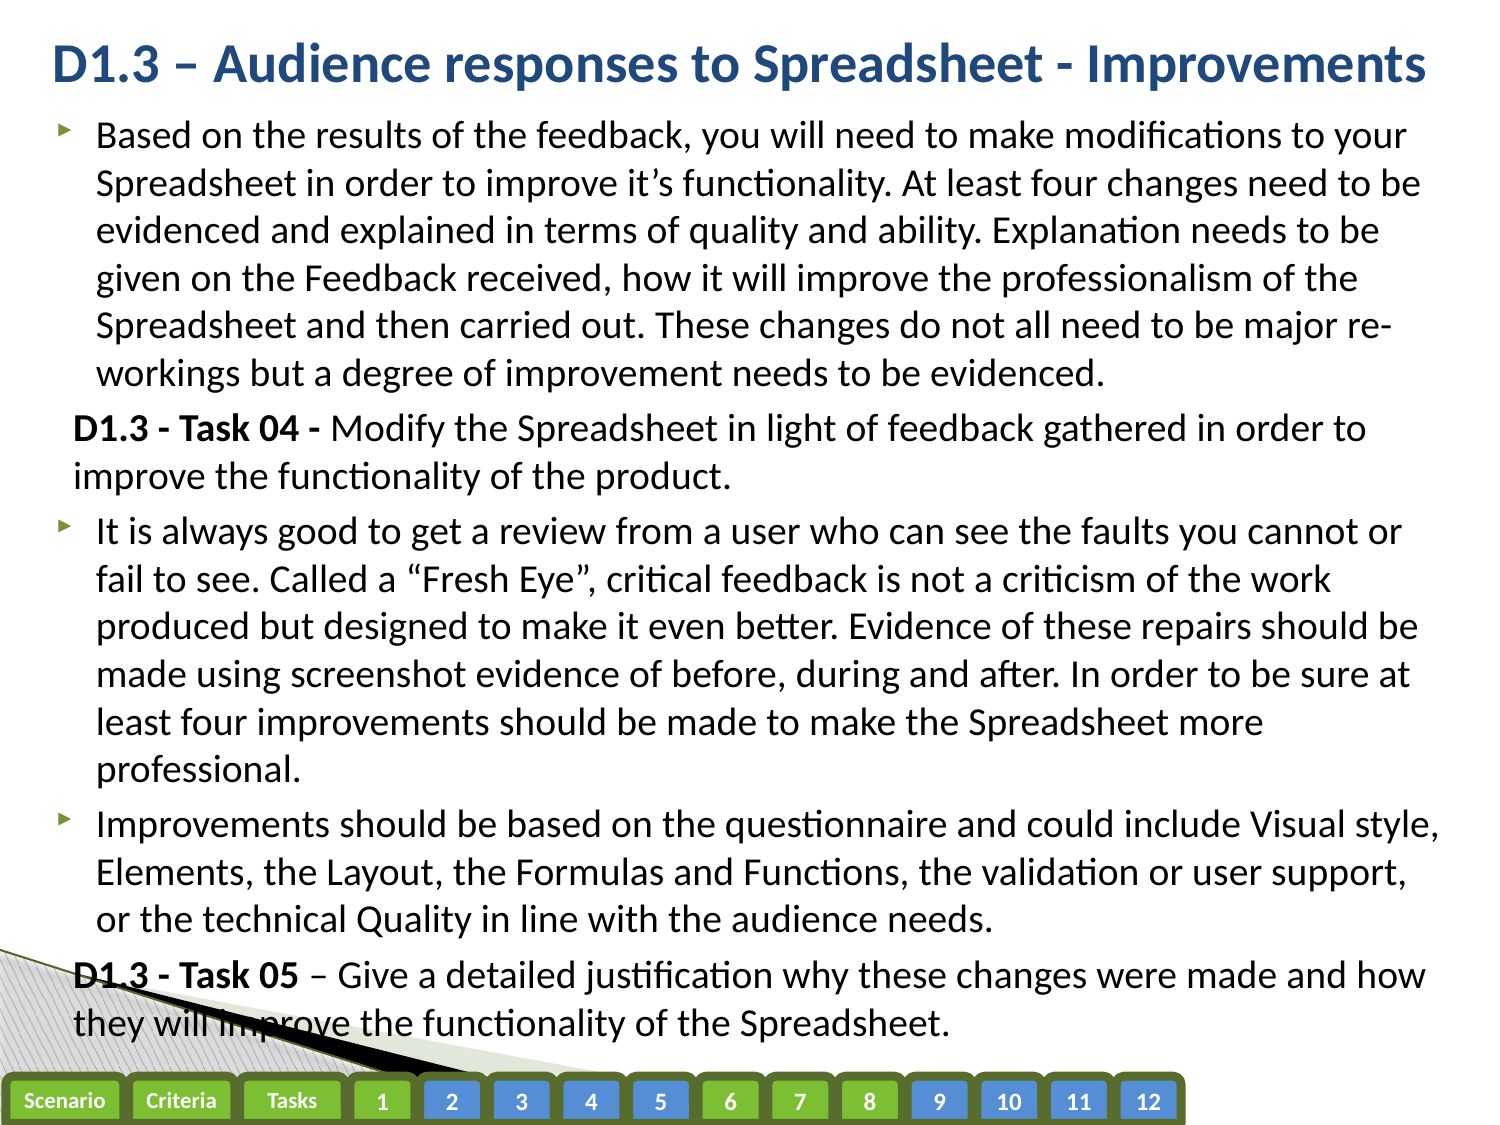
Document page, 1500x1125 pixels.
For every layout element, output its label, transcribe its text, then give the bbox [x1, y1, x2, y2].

list Based on the results of the feedback, you will need to make modifications to your Spreadsheet in order to improve it’s functionality. At least four changes need to be evidenced and explained in terms of quality and ability. Explanation needs to be given on the Feedback received, how it will improve the professionalism of the Spreadsheet and then carried out. These changes do not all need to be major re-workings but a degree of improvement needs to be evidenced. D1.3 - Task 04 - Modify the Spreadsheet in light of feedback gathered in order to improve the functionality of the product. It is always good to get a review from a user who can see the faults you cannot or fail to see. Called a “Fresh Eye”, critical feedback is not a criticism of the work produced but designed to make it even better. Evidence of these repairs should be made using screenshot evidence of before, during and after. In order to be sure at least four improvements should be made to make the Spreadsheet more professional. Improvements should be based on the questionnaire and could include Visual style, Elements, the Layout, the Formulas and Functions, the validation or user support, or the technical Quality in line with the audience needs. D1.3 - Task 05 – Give a detailed justification why these changes were made and how they will improve the functionality of the Spreadsheet. [41, 102, 1465, 1059]
title D1.3 – Audience responses to Spreadsheet - Improvements [37, 19, 1471, 102]
